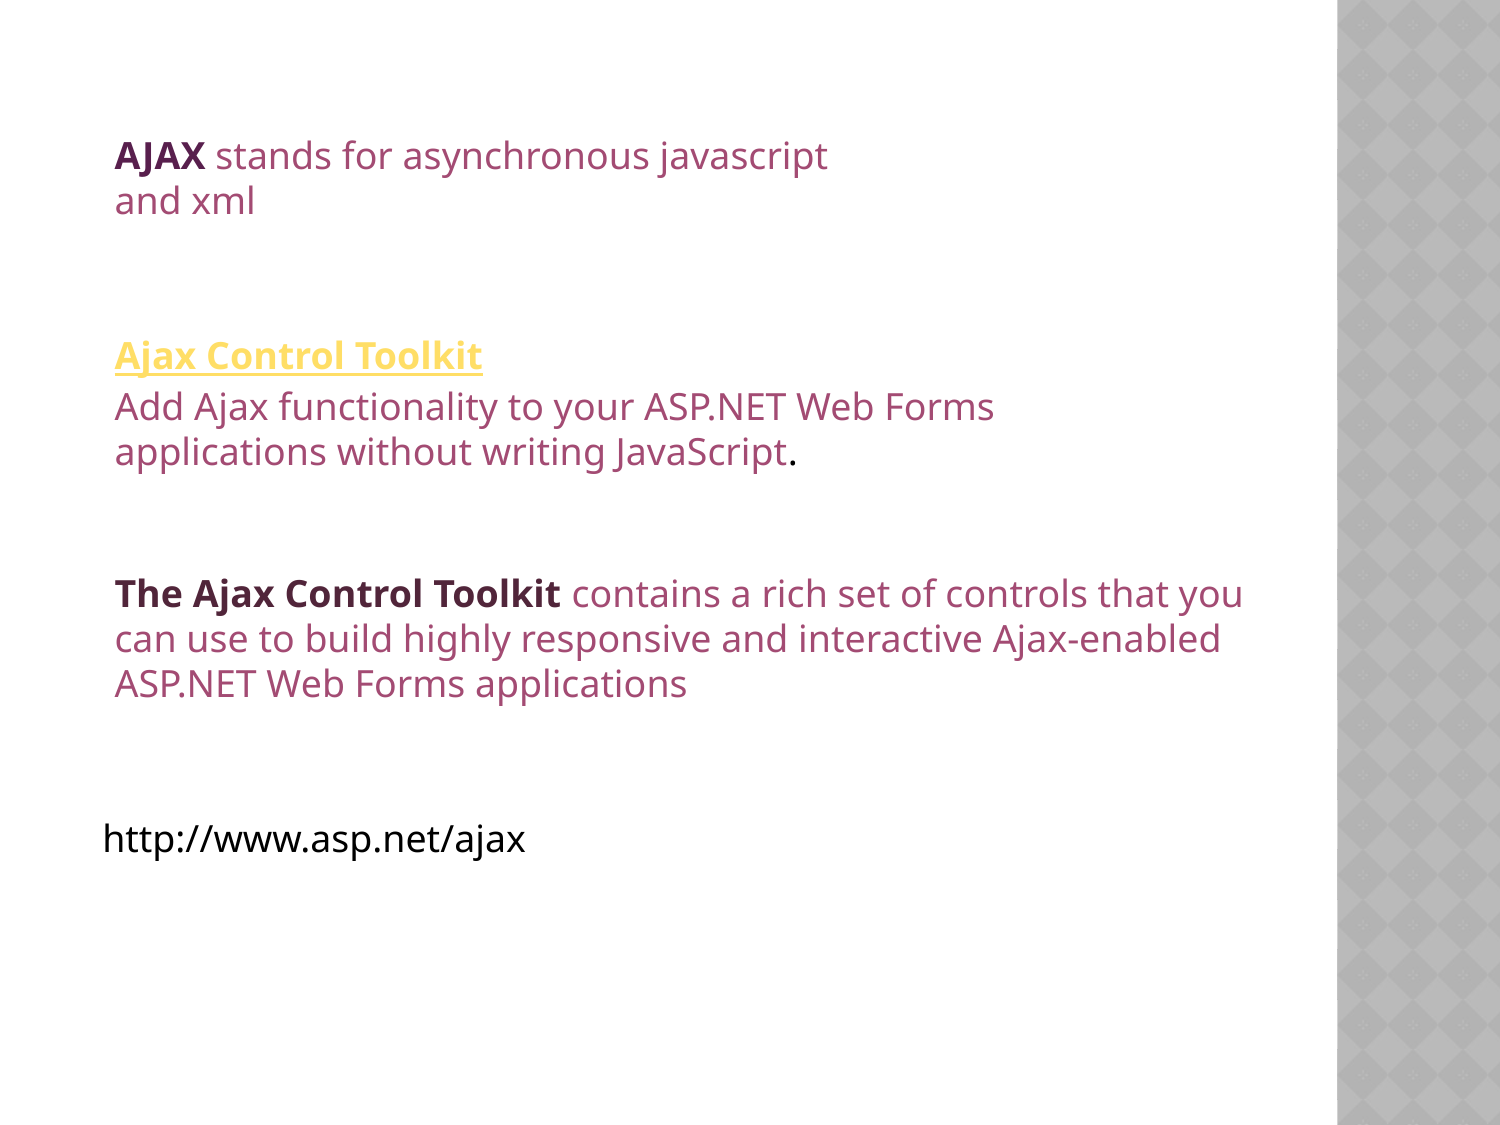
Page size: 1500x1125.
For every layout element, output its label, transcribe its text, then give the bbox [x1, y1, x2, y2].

text_box Ajax Control Toolkit Add Ajax functionality to your ASP.NET Web Forms applications without writing JavaScript. [99, 324, 1150, 481]
text_box AJAX stands for asynchronous javascript and xml [99, 124, 850, 230]
text_box The Ajax Control Toolkit contains a rich set of controls that you can use to build highly responsive and interactive Ajax-enabled ASP.NET Web Forms applications [99, 562, 1300, 713]
text_box http://www.asp.net/ajax [87, 762, 910, 868]
